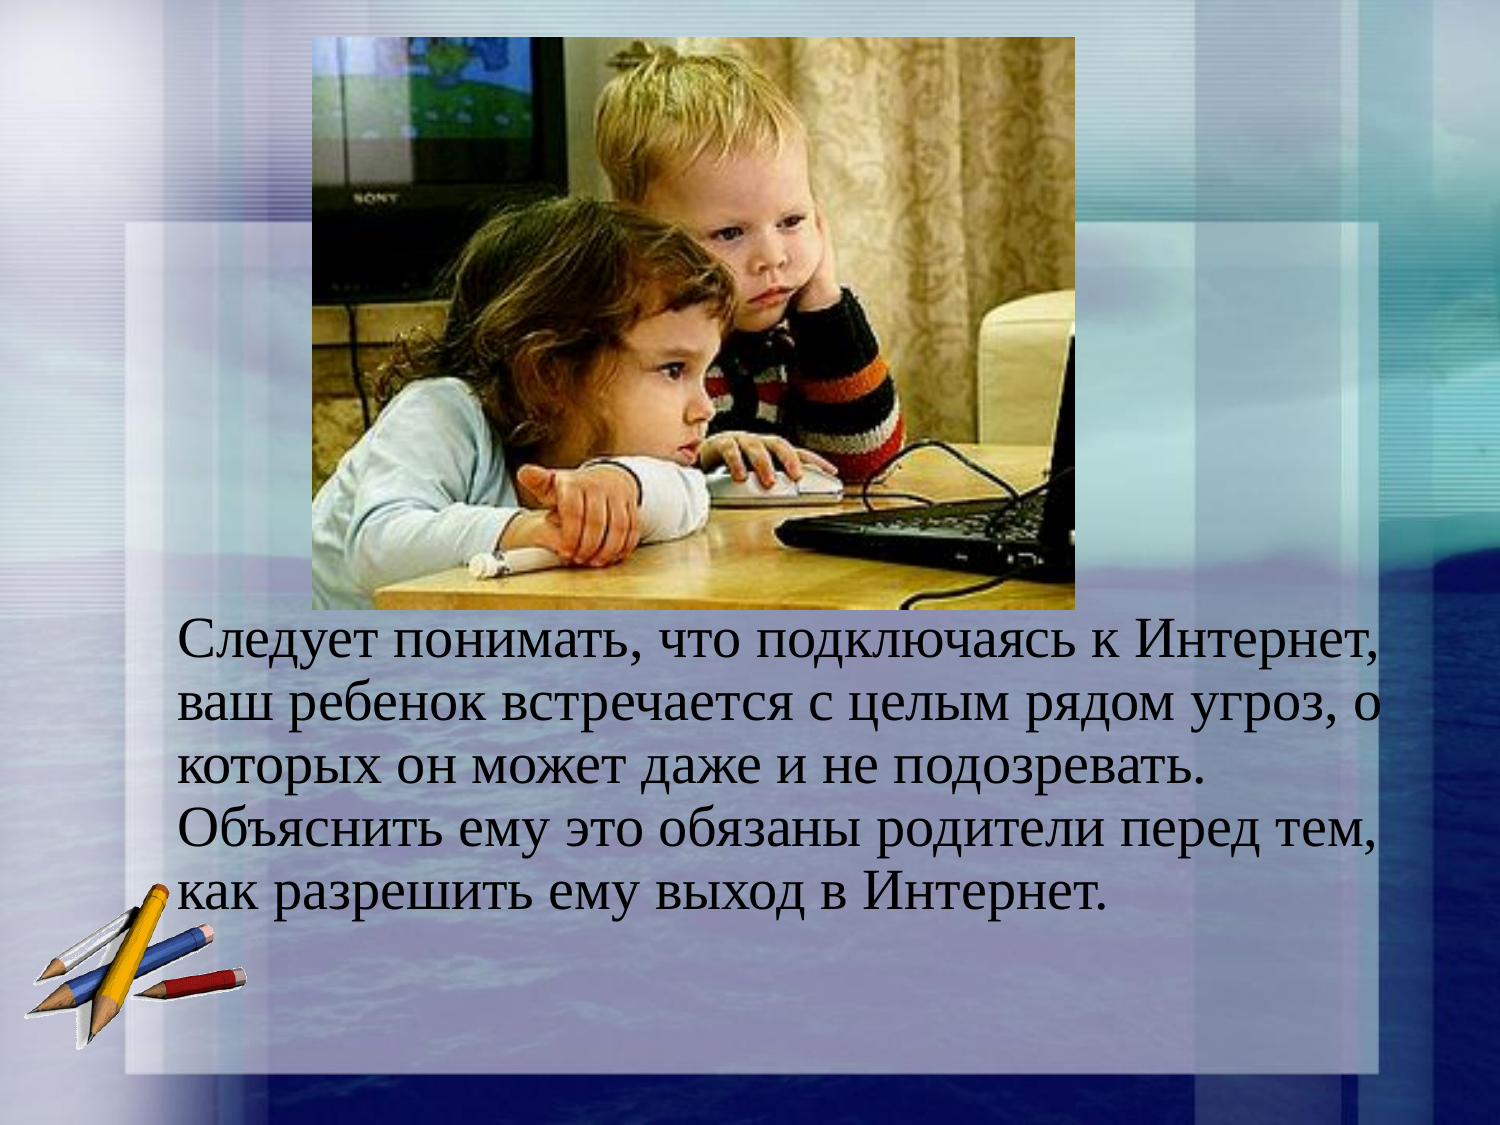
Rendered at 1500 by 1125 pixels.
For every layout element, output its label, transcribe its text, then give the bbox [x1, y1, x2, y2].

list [312, 37, 1076, 610]
picture [0, 0, 1500, 1125]
text_box Следует понимать, что подключаясь к Интернет, ваш ребенок встречается с целым рядом угроз, о которых он может даже и не подозревать. Объяснить ему это обязаны родители перед тем, как разрешить ему выход в Интернет. [162, 600, 1412, 950]
